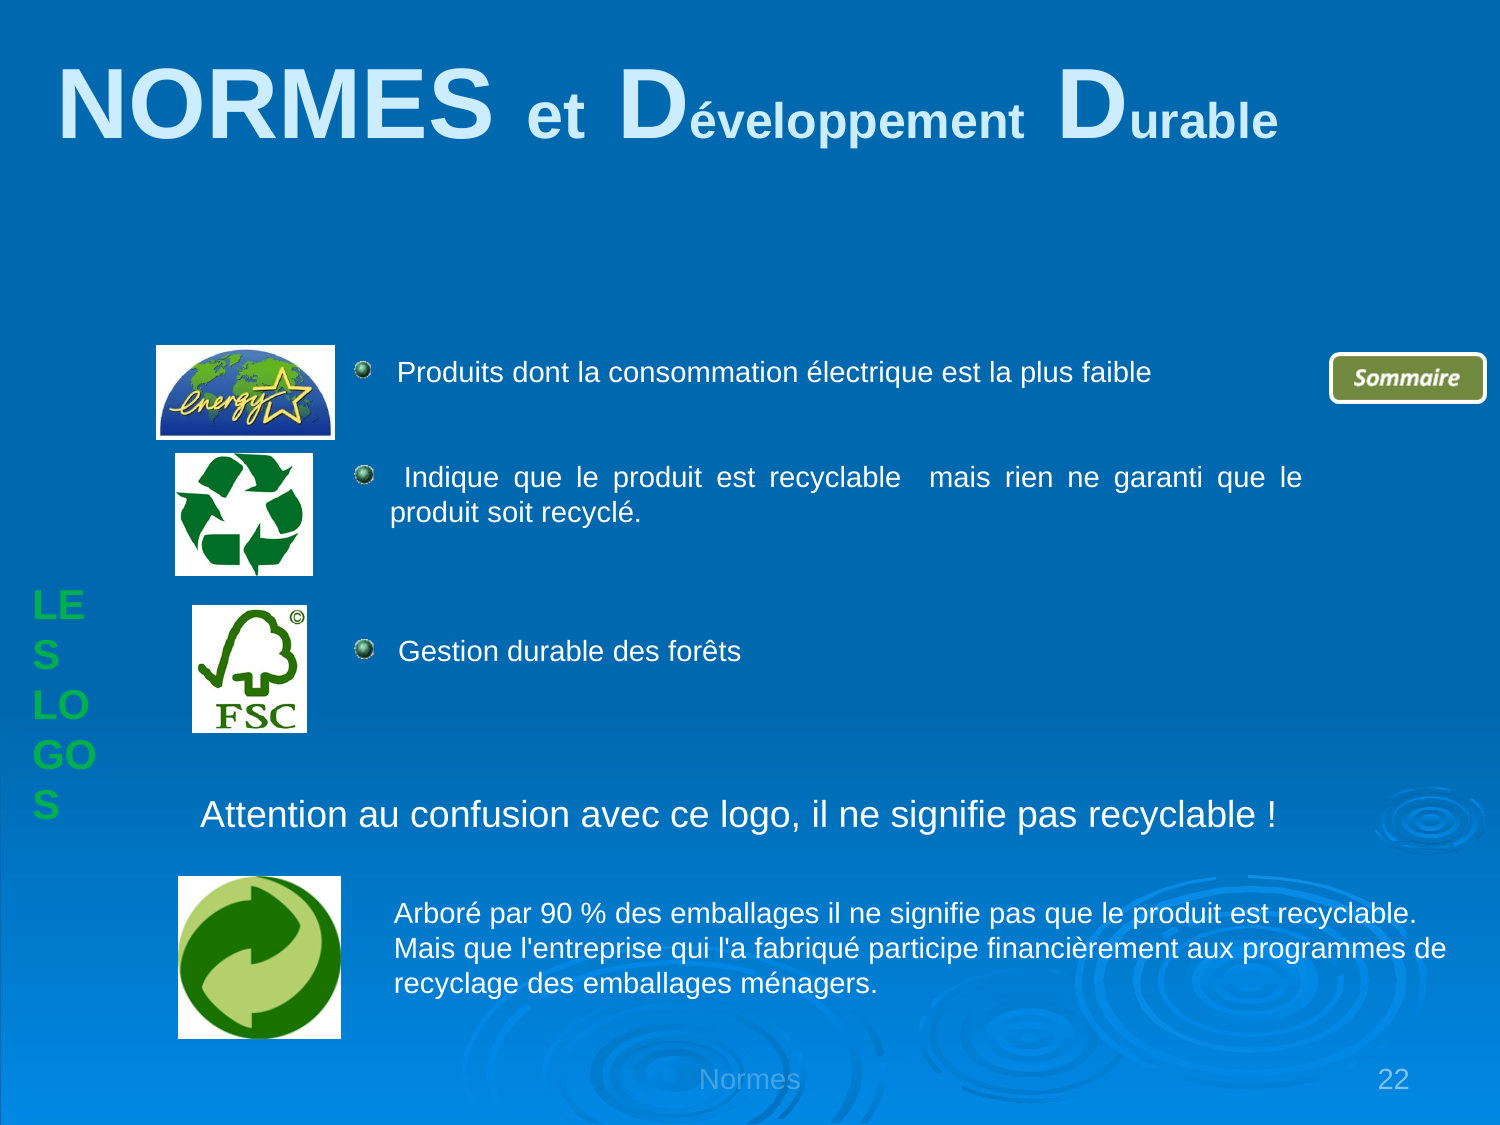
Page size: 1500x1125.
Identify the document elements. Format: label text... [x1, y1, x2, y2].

slide_number 22 [1074, 1024, 1426, 1103]
picture [354, 469, 375, 486]
footer Normes [512, 1042, 988, 1103]
picture [192, 604, 307, 734]
text_box [109, 373, 1007, 469]
picture [1328, 351, 1489, 405]
text_box Produits dont la consommation électrique est la plus faible Indique que le produit est recyclable mais rien ne garanti que le produit soit recyclé. Gestion durable des forêts [339, 345, 1319, 710]
picture [354, 361, 372, 373]
text_box Arboré par 90 % des emballages il ne signifie pas que le produit est recyclable. Mais que l'entreprise qui l'a fabriqué participe financièrement aux programmes de recyclage des emballages ménagers. [379, 887, 1471, 1007]
title LES LOGOS [20, 309, 110, 1096]
picture [155, 345, 335, 441]
picture [175, 453, 313, 577]
picture [354, 639, 375, 661]
picture [178, 876, 341, 1039]
text_box Attention au confusion avec ce logo, il ne signifie pas recyclable ! [185, 782, 1500, 843]
text_box NORMES et Développement Durable [0, 0, 1336, 187]
